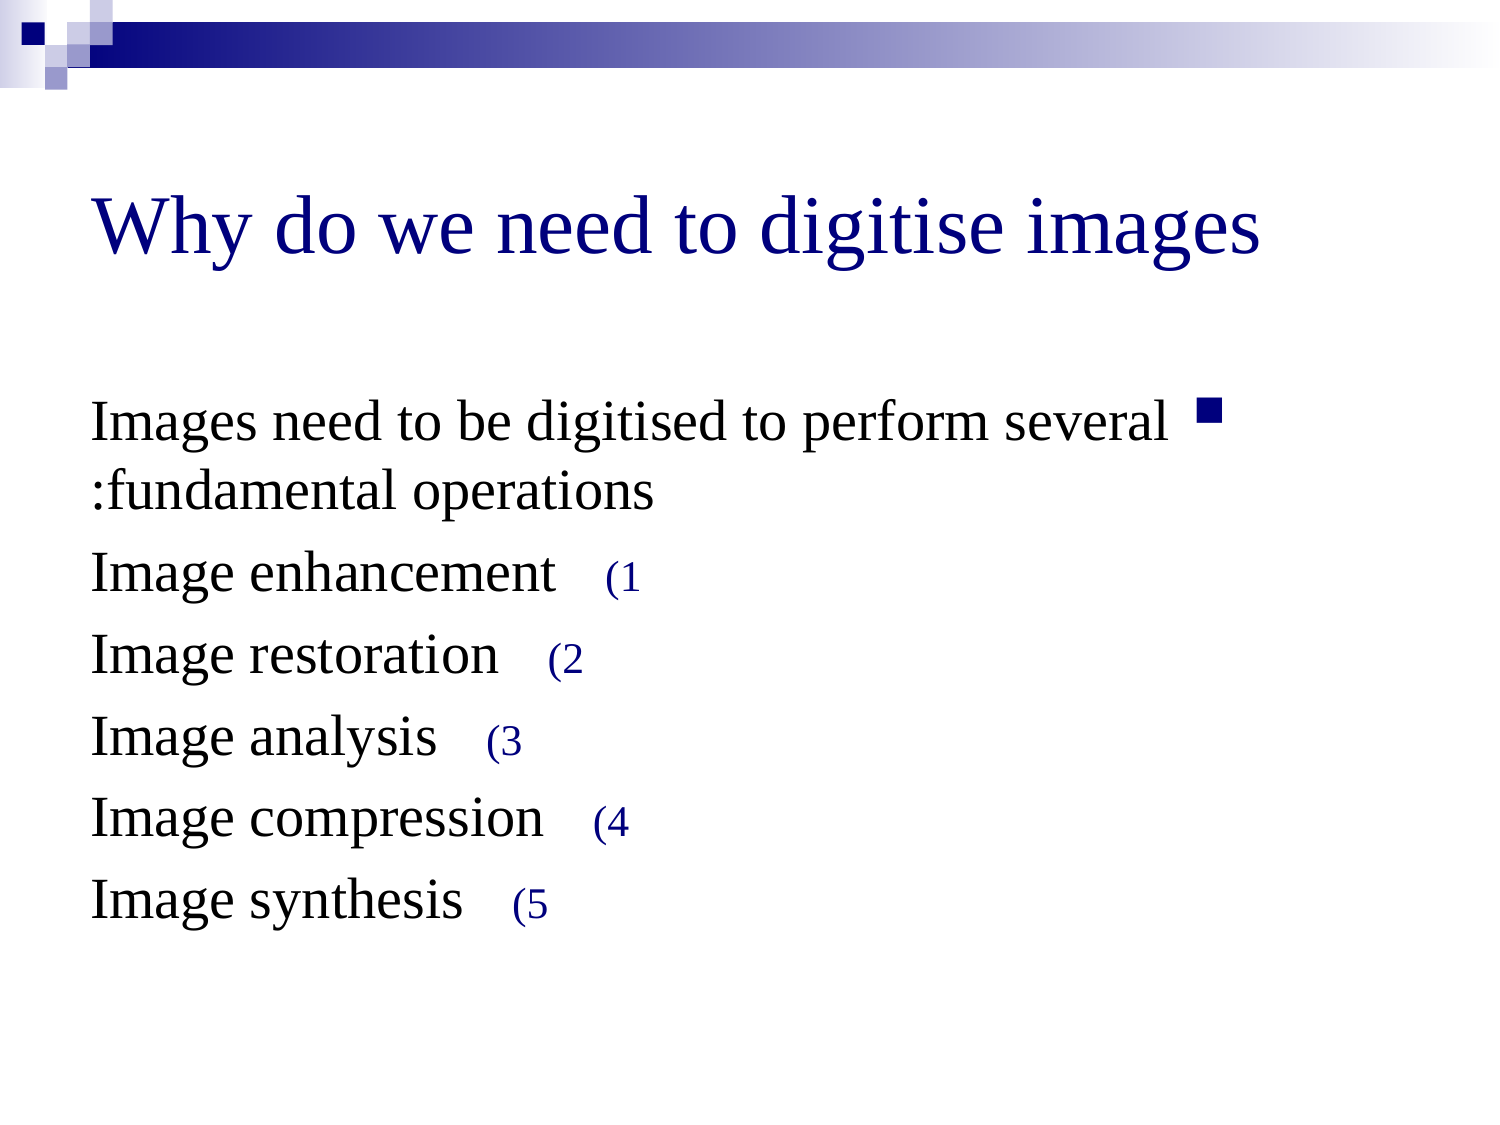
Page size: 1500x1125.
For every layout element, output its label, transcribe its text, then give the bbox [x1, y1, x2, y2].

title Why do we need to digitise images [76, 126, 1427, 315]
list Images need to be digitised to perform several fundamental operations: Image enhancement Image restoration Image analysis Image compression Image synthesis [74, 373, 1426, 1095]
